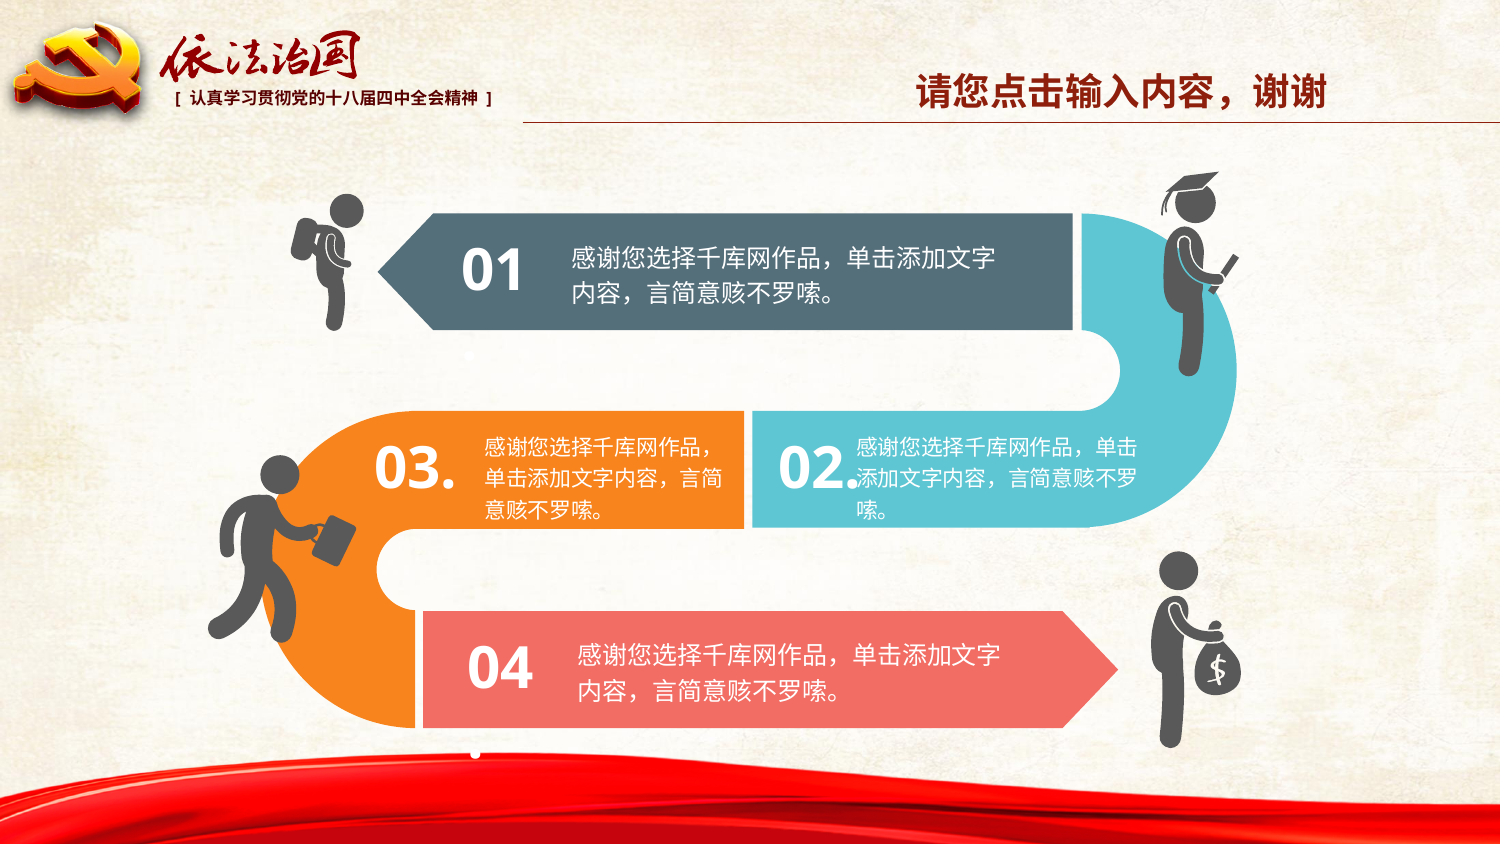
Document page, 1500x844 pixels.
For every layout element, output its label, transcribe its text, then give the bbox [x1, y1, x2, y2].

text_box [423, 611, 1119, 729]
text_box [377, 213, 1073, 331]
text_box 02. [763, 422, 876, 517]
picture [0, 0, 1500, 844]
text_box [206, 453, 358, 643]
text_box 感谢您选择千库网作品，单击添加文字内容，言简意赅不罗嗦。 [484, 428, 732, 523]
text_box 04. [452, 622, 565, 717]
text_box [1149, 549, 1243, 749]
text_box 感谢您选择千库网作品，单击添加文字内容，言简意赅不罗嗦。 [571, 236, 1018, 308]
text_box 请您点击输入内容，谢谢 [812, 60, 1431, 121]
text_box 感谢您选择千库网作品，单击添加文字内容，言简意赅不罗嗦。 [577, 633, 1023, 706]
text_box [1160, 171, 1240, 377]
text_box [282, 410, 745, 729]
text_box [752, 213, 1237, 528]
text_box 01. [446, 224, 560, 319]
text_box 感谢您选择千库网作品，单击添加文字内容，言简意赅不罗嗦。 [856, 428, 1150, 523]
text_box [289, 193, 364, 332]
text_box 03. [359, 422, 472, 517]
